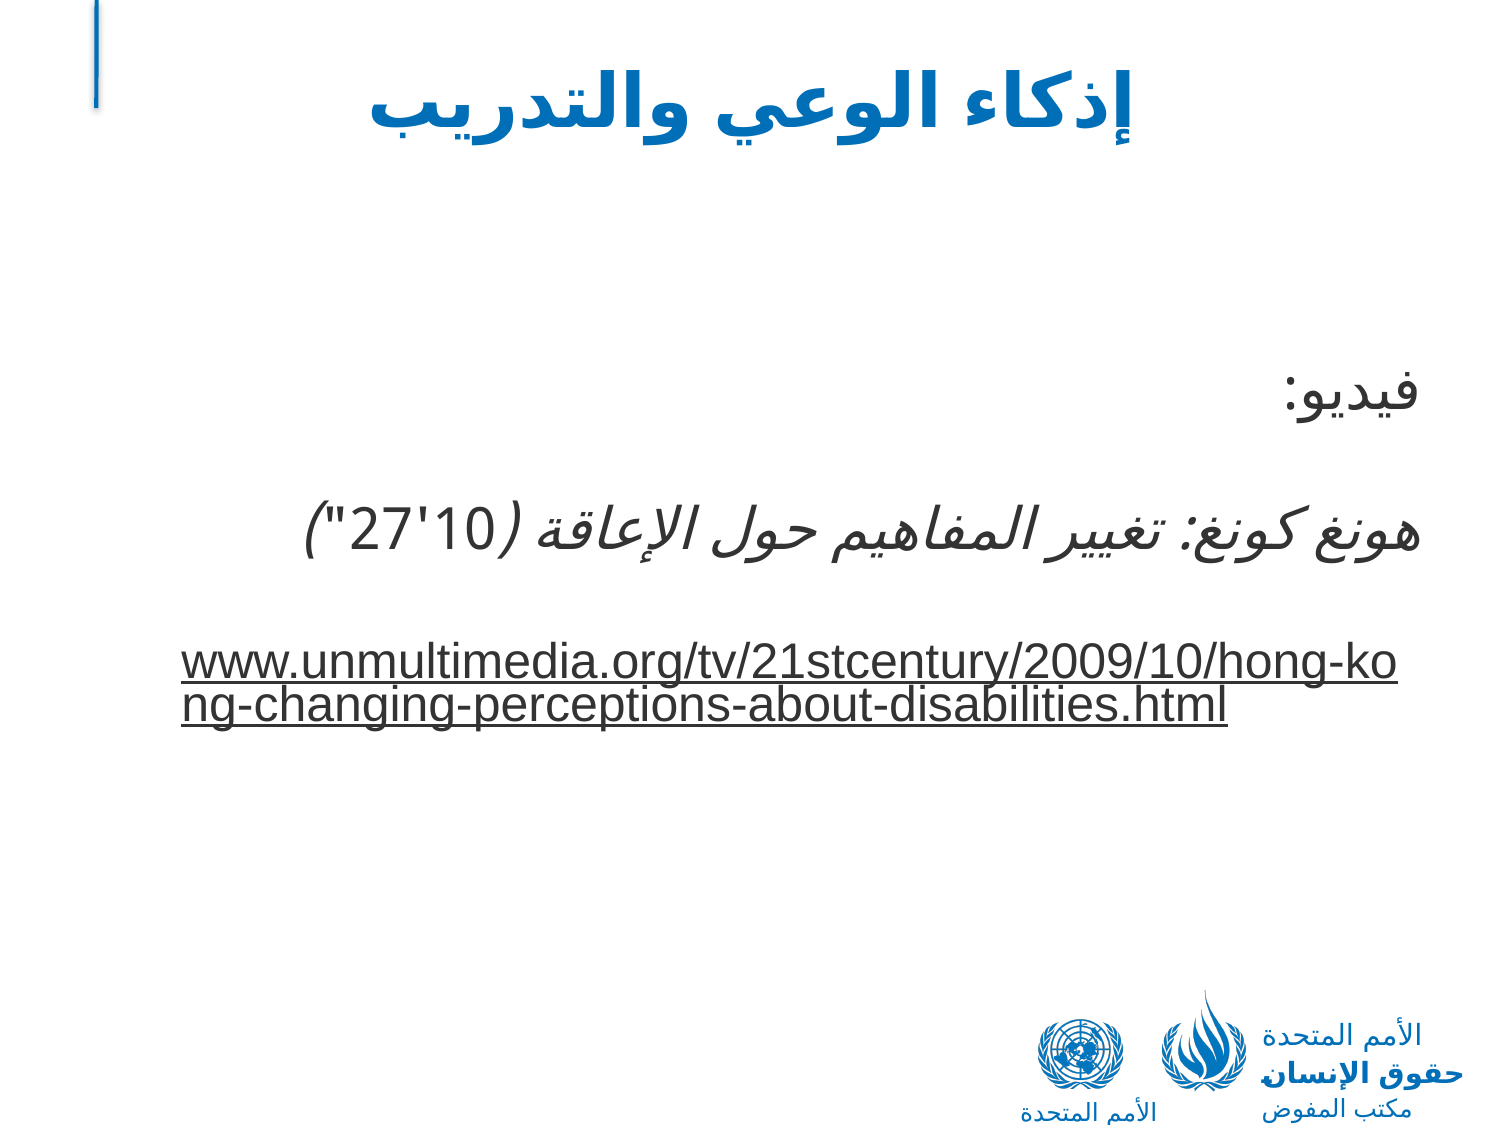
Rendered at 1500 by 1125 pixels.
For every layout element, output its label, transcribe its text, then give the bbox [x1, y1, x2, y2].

title إذكاء الوعي والتدريب [68, 45, 1437, 224]
text_box الأمم المتحدة [982, 1089, 1195, 1125]
text_box الأمم المتحدة حقوق الإنسان مكتب المفوض السامي [1246, 1009, 1500, 1098]
text_box فيديو: هونغ كونغ: تغيير المفاهيم حول الإعاقة (10'27") www.unmultimedia.org/tv/21stcentury/2009/10/hong-kong-changing-perceptions-about-disabilities.html [166, 223, 1437, 988]
picture [1037, 990, 1457, 1107]
